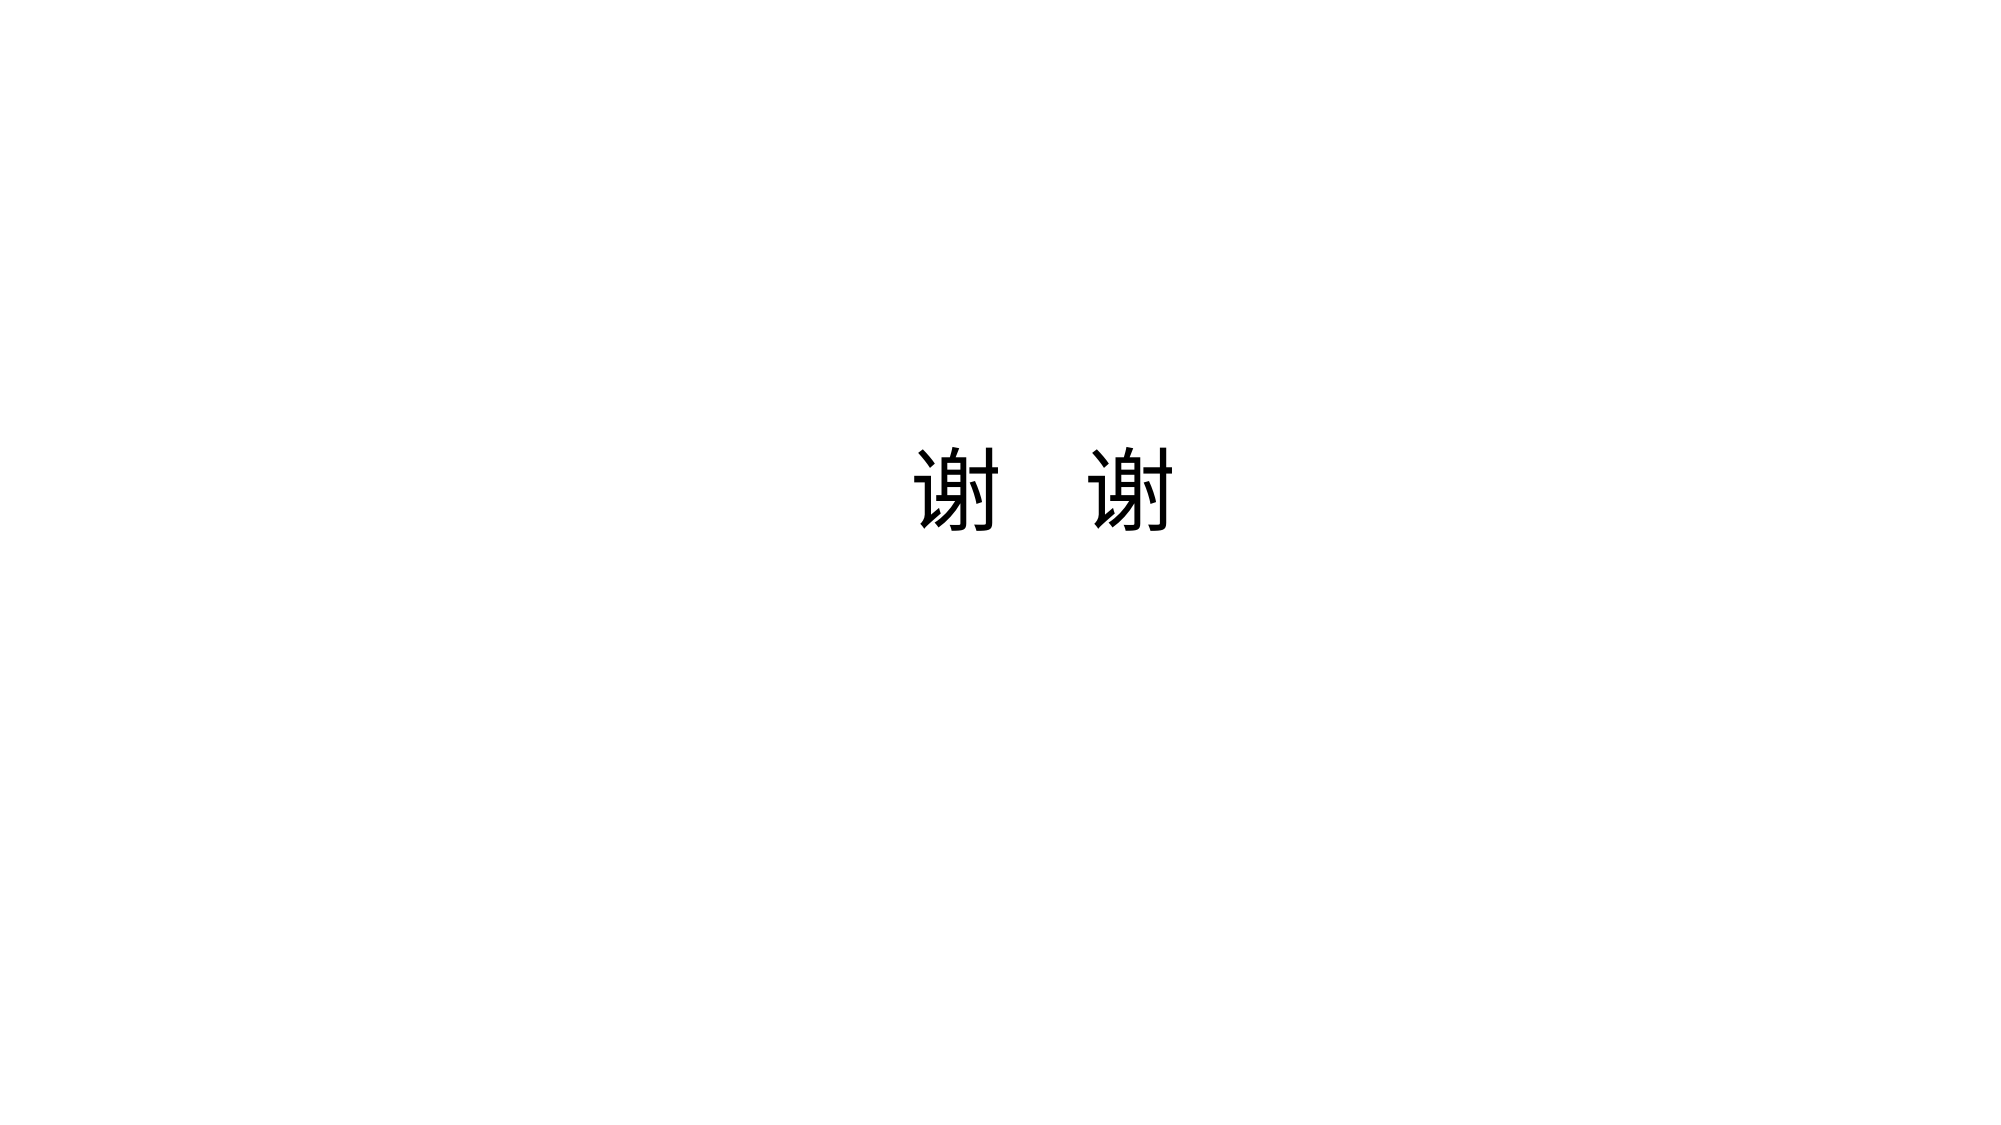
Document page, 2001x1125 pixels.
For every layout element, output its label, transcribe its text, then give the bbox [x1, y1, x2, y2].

list 谢 谢 [476, 437, 1611, 713]
